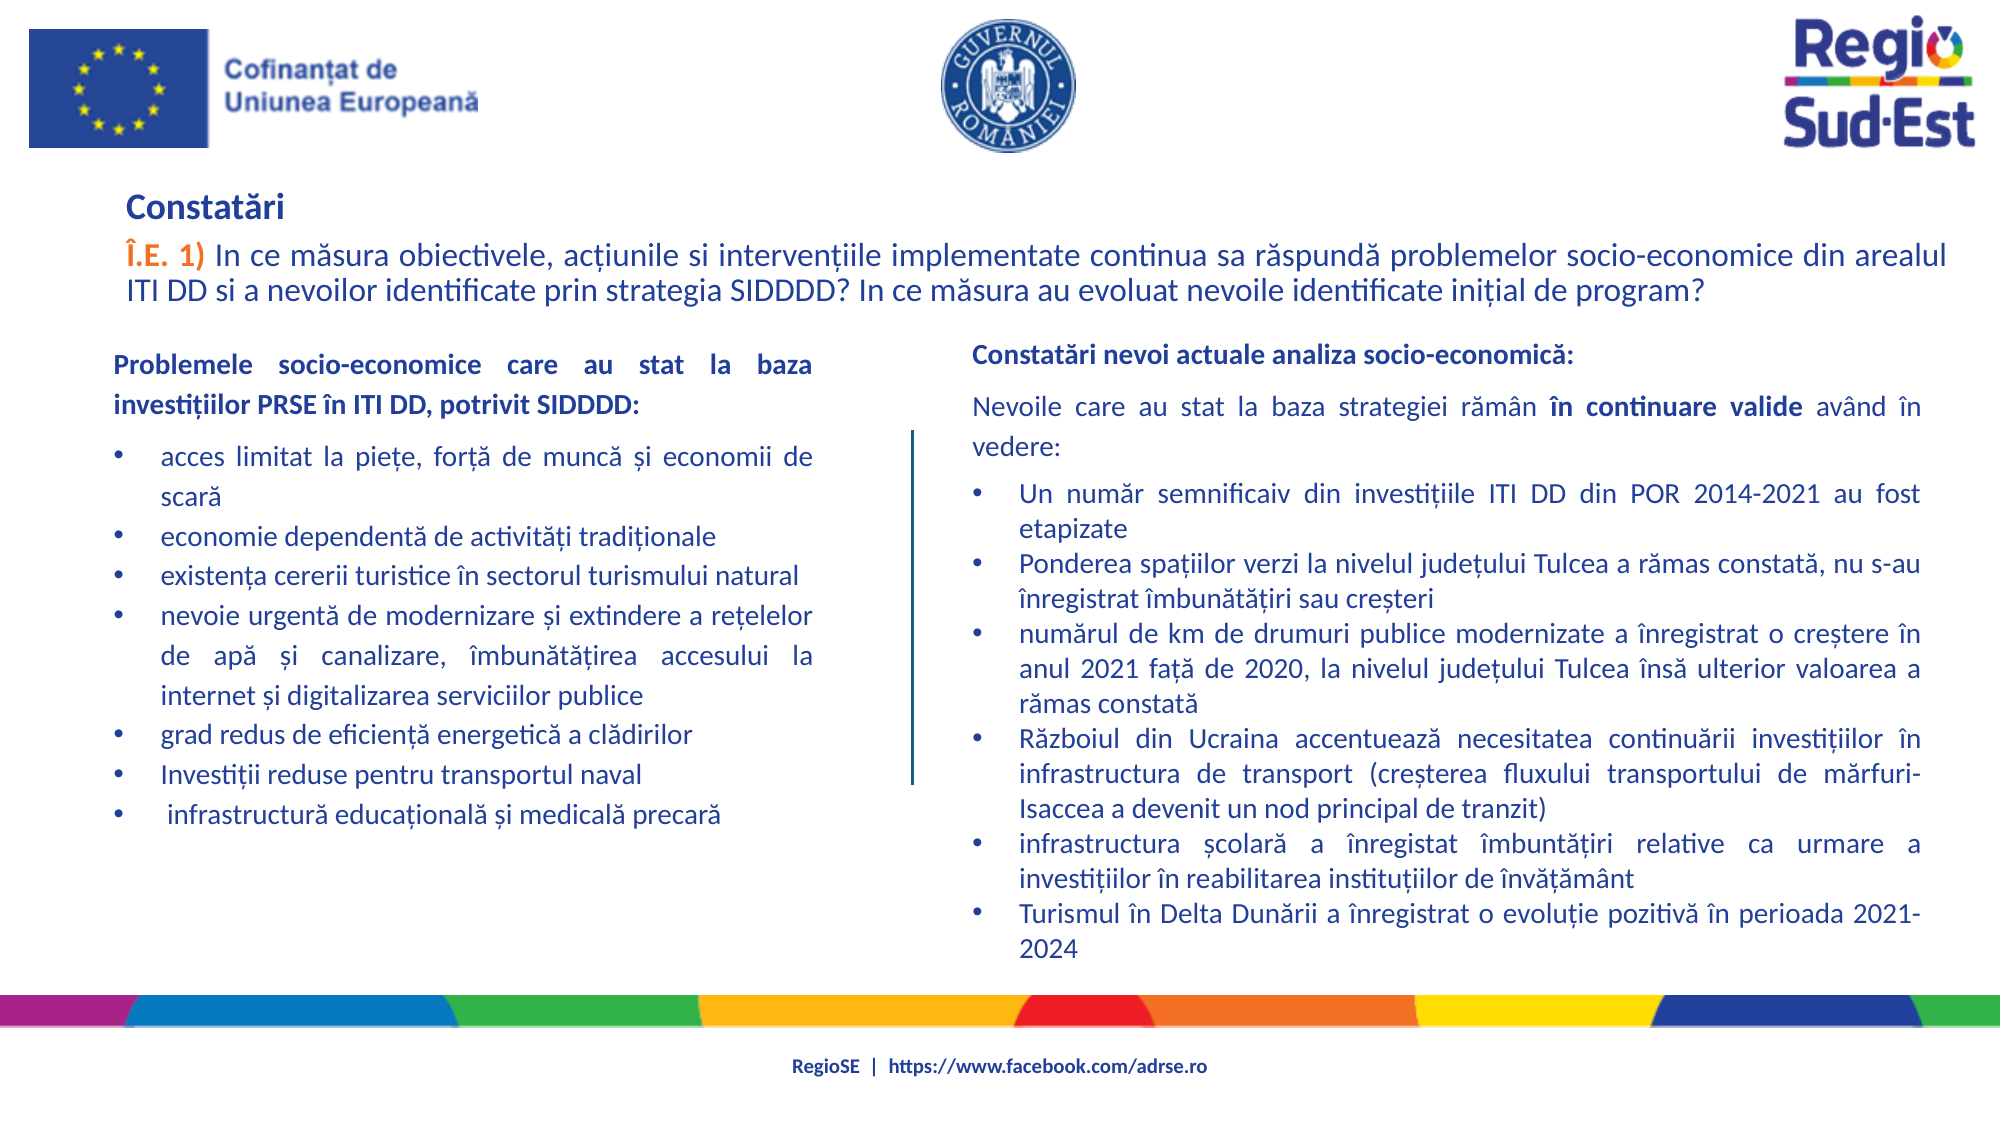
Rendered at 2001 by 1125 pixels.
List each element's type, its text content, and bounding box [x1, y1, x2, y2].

text_box Constatări [111, 174, 1211, 229]
picture [0, 995, 2000, 1029]
text_box RegioSE | https://www.facebook.com/adrse.ro [776, 1029, 1223, 1085]
text_box Problemele socio-economice care au stat la baza investițiilor PRSE în ITI DD, potrivit SIDDDD: acces limitat la piețe, forță de muncă și economii de scară economie dependentă de activități tradiționale existența cererii turistice în sectorul turismului natural nevoie urgentă de modernizare și extindere a rețelelor de apă și canalizare, îmbunătățirea accesului la internet și digitalizarea serviciilor publice grad redus de eficiență energetică a clădirilor Investiții reduse pentru transportul naval infrastructură educațională și medicală precară [98, 332, 829, 878]
text_box Constatări nevoi actuale analiza socio-economică: Nevoile care au stat la baza strategiei rămân în continuare valide având în vedere: Un număr semnificaiv din investițiile ITI DD din POR 2014-2021 au fost etapizate Ponderea spațiilor verzi la nivelul județului Tulcea a rămas constată, nu s-au înregistrat îmbunătățiri sau creșteri numărul de km de drumuri publice modernizate a înregistrat o creștere în anul 2021 față de 2020, la nivelul județului Tulcea însă ulterior valoarea a rămas constată Războiul din Ucraina accentuează necesitatea continuării investițiilor în infrastructura de transport (creșterea fluxului transportului de mărfuri-Isaccea a devenit un nod principal de tranzit) infrastructura școlară a înregistat îmbuntățiri relative ca urmare a investițiilor în reabilitarea instituțiilor de învățământ Turismul în Delta Dunării a înregistrat o evoluție pozitivă în perioada 2021-2024 [957, 322, 1937, 972]
picture [28, 28, 478, 148]
text_box Î.E. 1) In ce măsura obiectivele, acțiunile si intervențiile implementate continua sa răspundă problemelor socio-economice din arealul ITI DD si a nevoilor identificate prin strategia SIDDDD? In ce măsura au evoluat nevoile identificate inițial de program? [111, 229, 1966, 323]
picture [941, 19, 1076, 153]
picture [1759, 0, 2000, 220]
